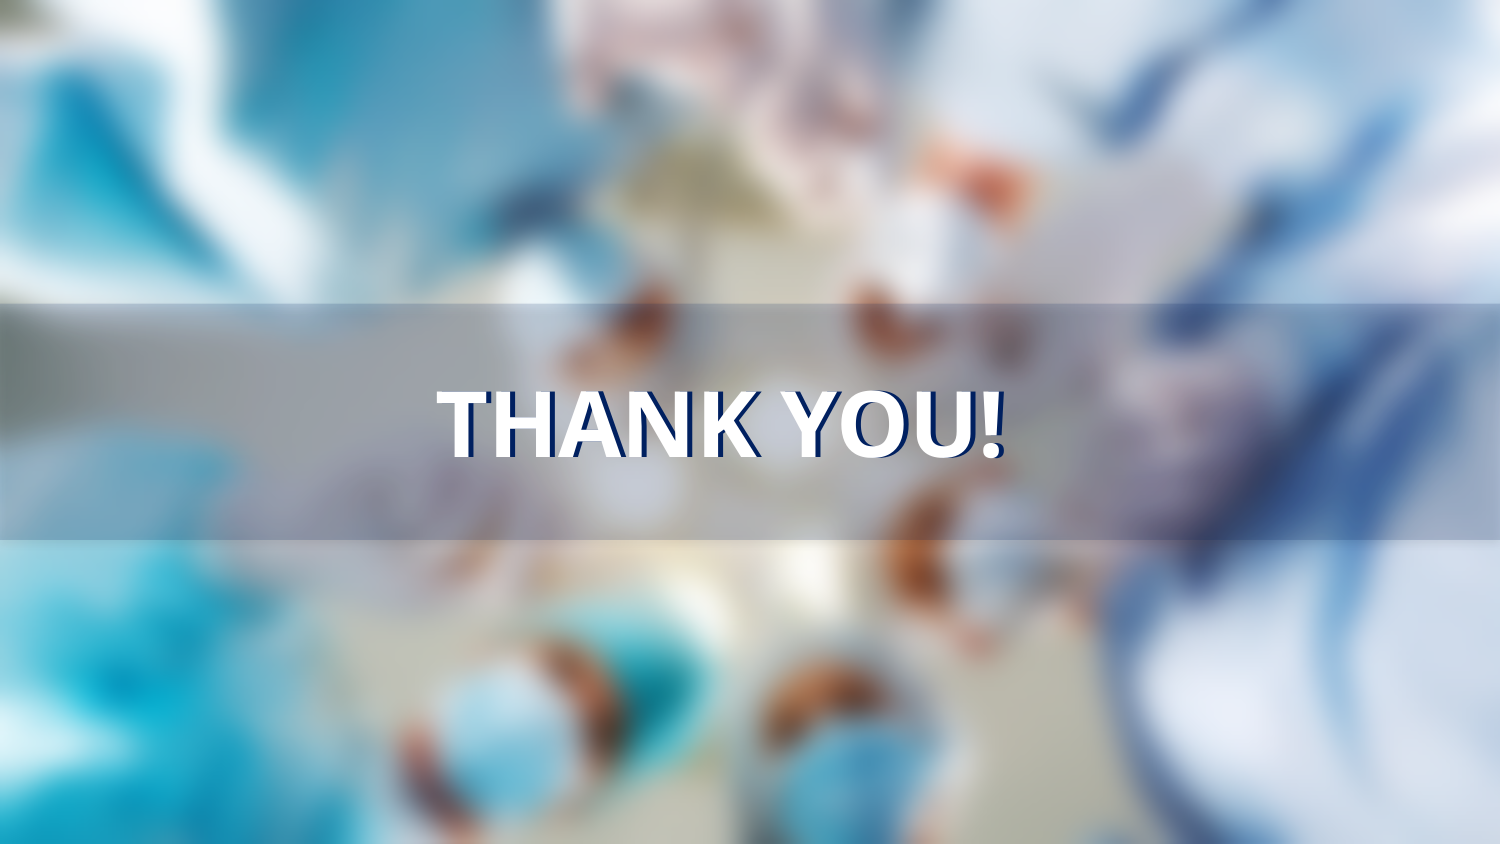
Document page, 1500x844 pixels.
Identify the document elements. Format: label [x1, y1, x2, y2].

text_box [420, 358, 1059, 486]
picture [0, 0, 1500, 844]
